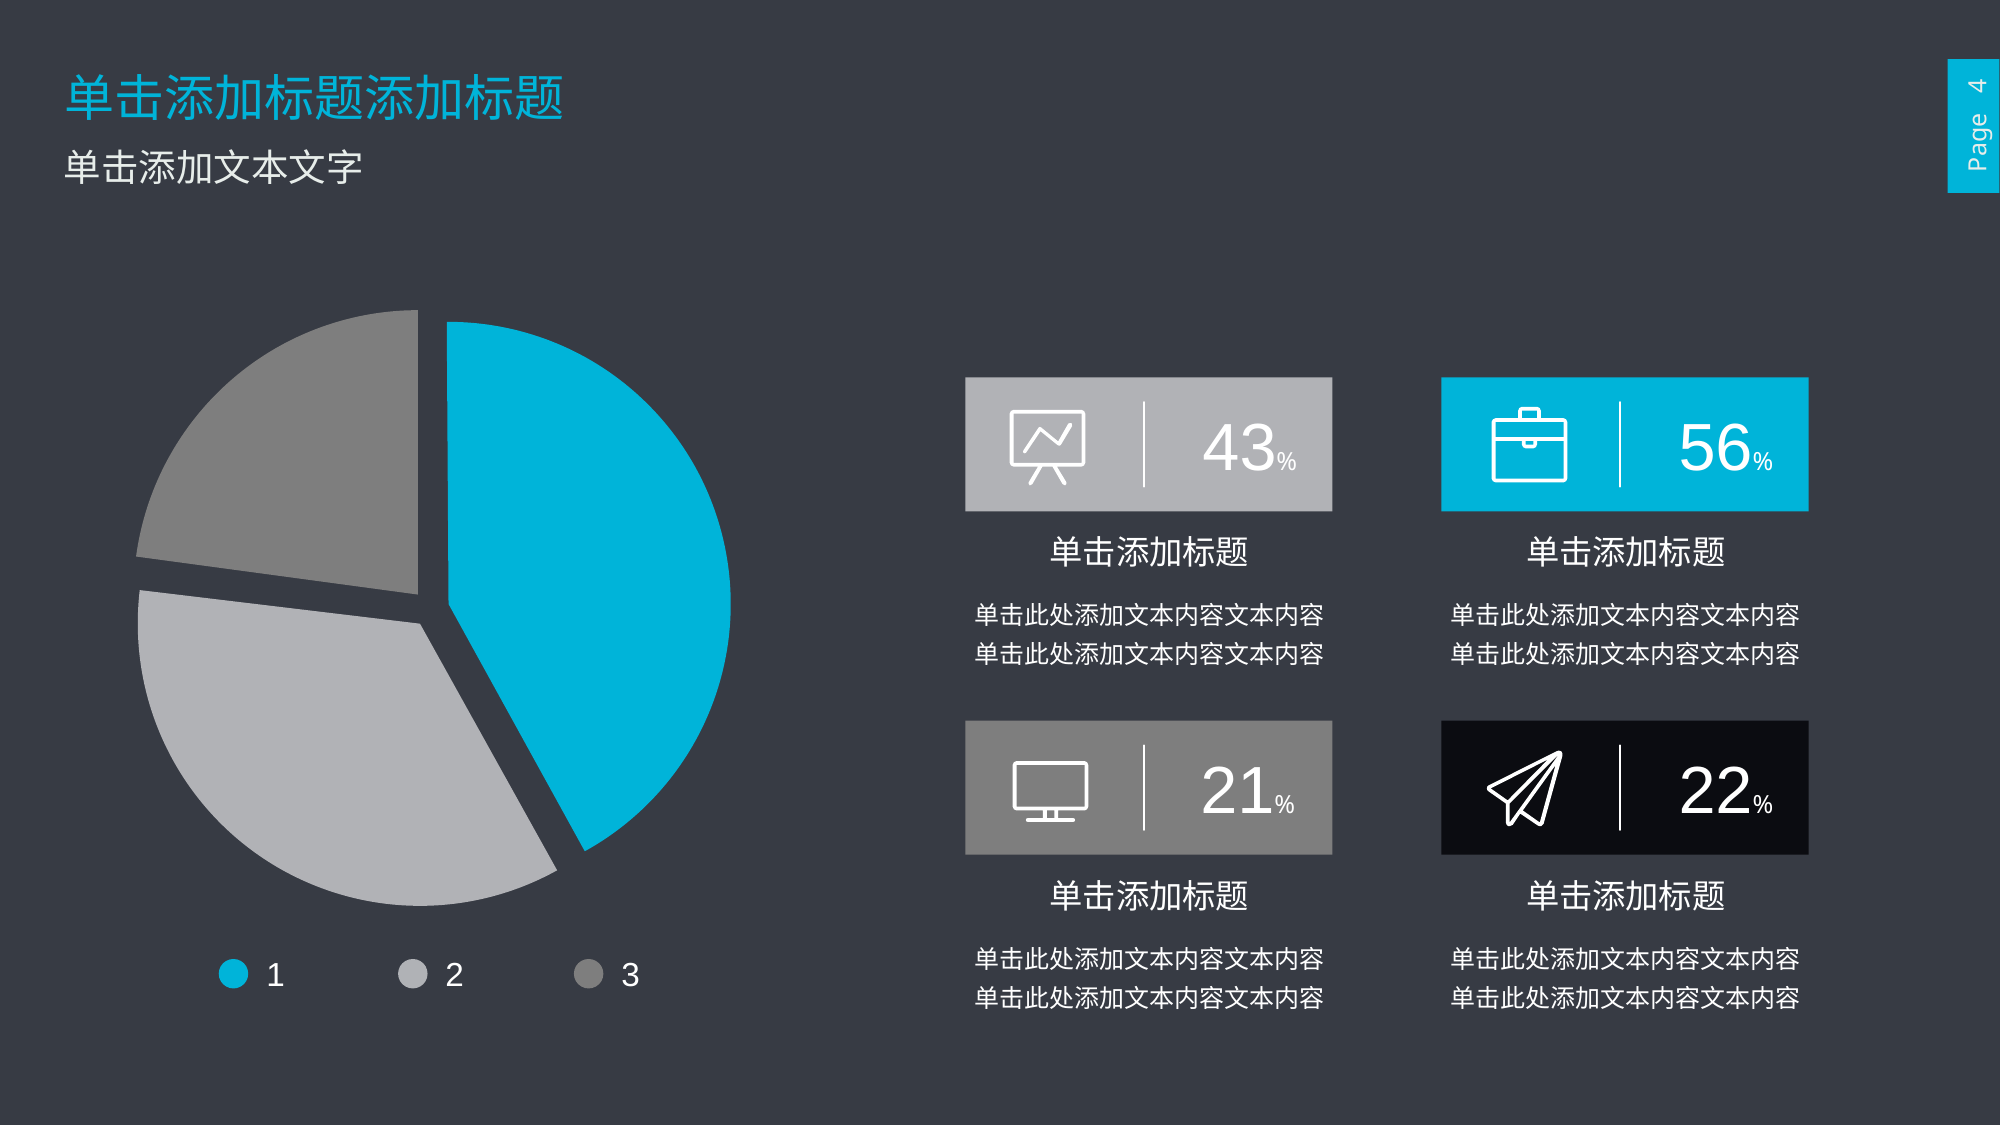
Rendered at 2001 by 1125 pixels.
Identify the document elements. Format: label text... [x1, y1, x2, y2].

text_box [965, 720, 1333, 855]
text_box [965, 377, 1333, 512]
text_box [134, 309, 419, 596]
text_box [1434, 524, 1818, 674]
text_box 单击添加标题添加标题 [49, 59, 580, 134]
text_box [136, 588, 559, 907]
text_box Page 4 [1953, 64, 1999, 187]
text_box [398, 945, 480, 1002]
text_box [1441, 720, 1809, 855]
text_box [957, 867, 1342, 1017]
text_box [1947, 58, 2000, 194]
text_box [218, 945, 300, 1002]
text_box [573, 945, 656, 1002]
text_box 单击添加文本文字 [48, 136, 379, 197]
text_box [1434, 867, 1818, 1017]
text_box [445, 320, 732, 853]
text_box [957, 524, 1342, 674]
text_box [1441, 377, 1809, 512]
